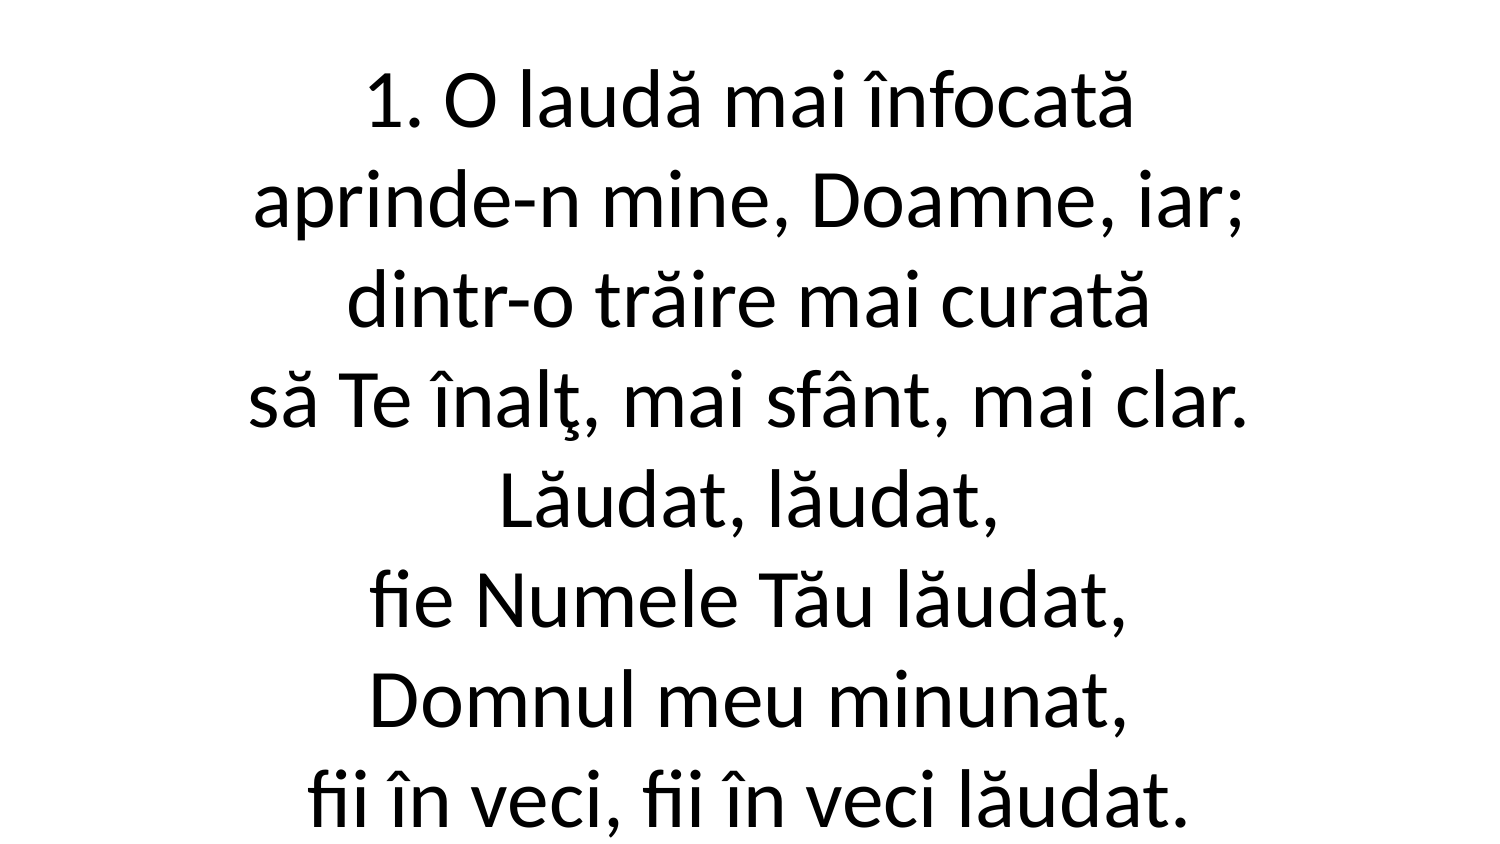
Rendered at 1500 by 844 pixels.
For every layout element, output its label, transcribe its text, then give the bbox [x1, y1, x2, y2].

text_box 1. O laudă mai înfocată aprinde-n mine, Doamne, iar; dintr-o trăire mai curată să Te înalţ, mai sfânt, mai clar. Lăudat, lăudat, fie Numele Tău lăudat, Domnul meu minunat, fii în veci, fii în veci lăudat. [232, 0, 1268, 844]
